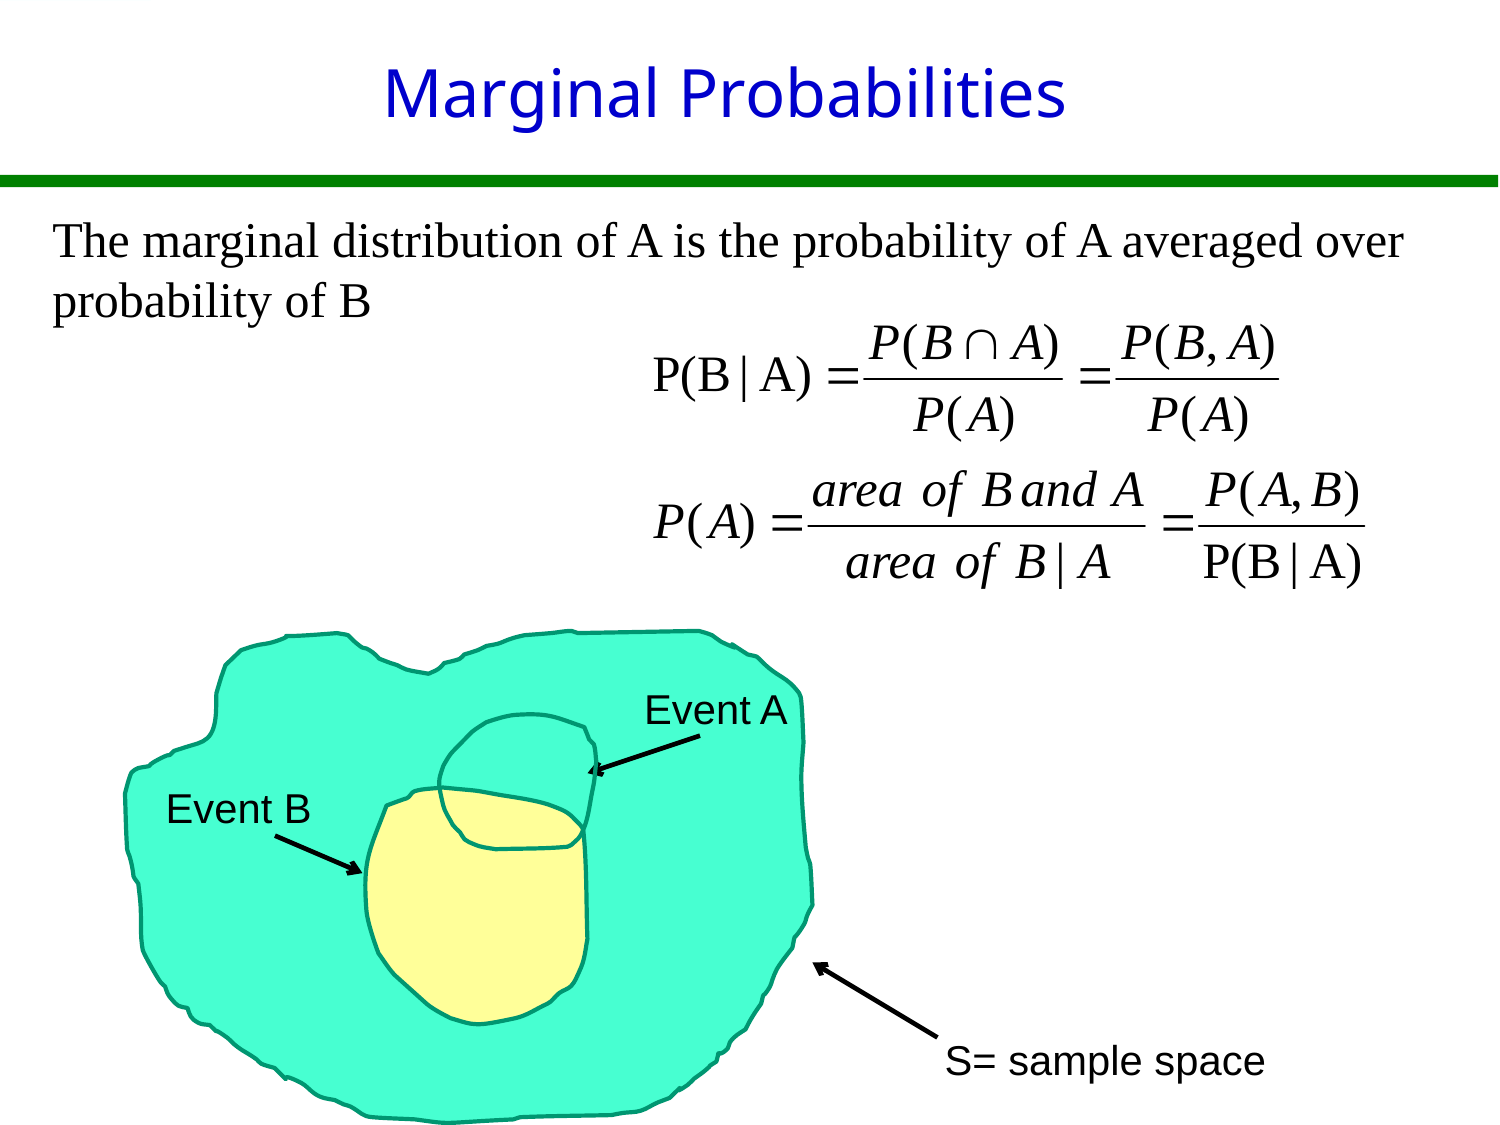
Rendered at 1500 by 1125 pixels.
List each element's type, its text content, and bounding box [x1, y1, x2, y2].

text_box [124, 629, 813, 1125]
text_box The marginal distribution of A is the probability of A averaged over probability of B [37, 199, 1421, 335]
text_box S= sample space [929, 1026, 1282, 1092]
title Marginal Probabilities [49, 0, 1401, 138]
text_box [812, 962, 938, 1038]
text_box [644, 310, 1376, 601]
